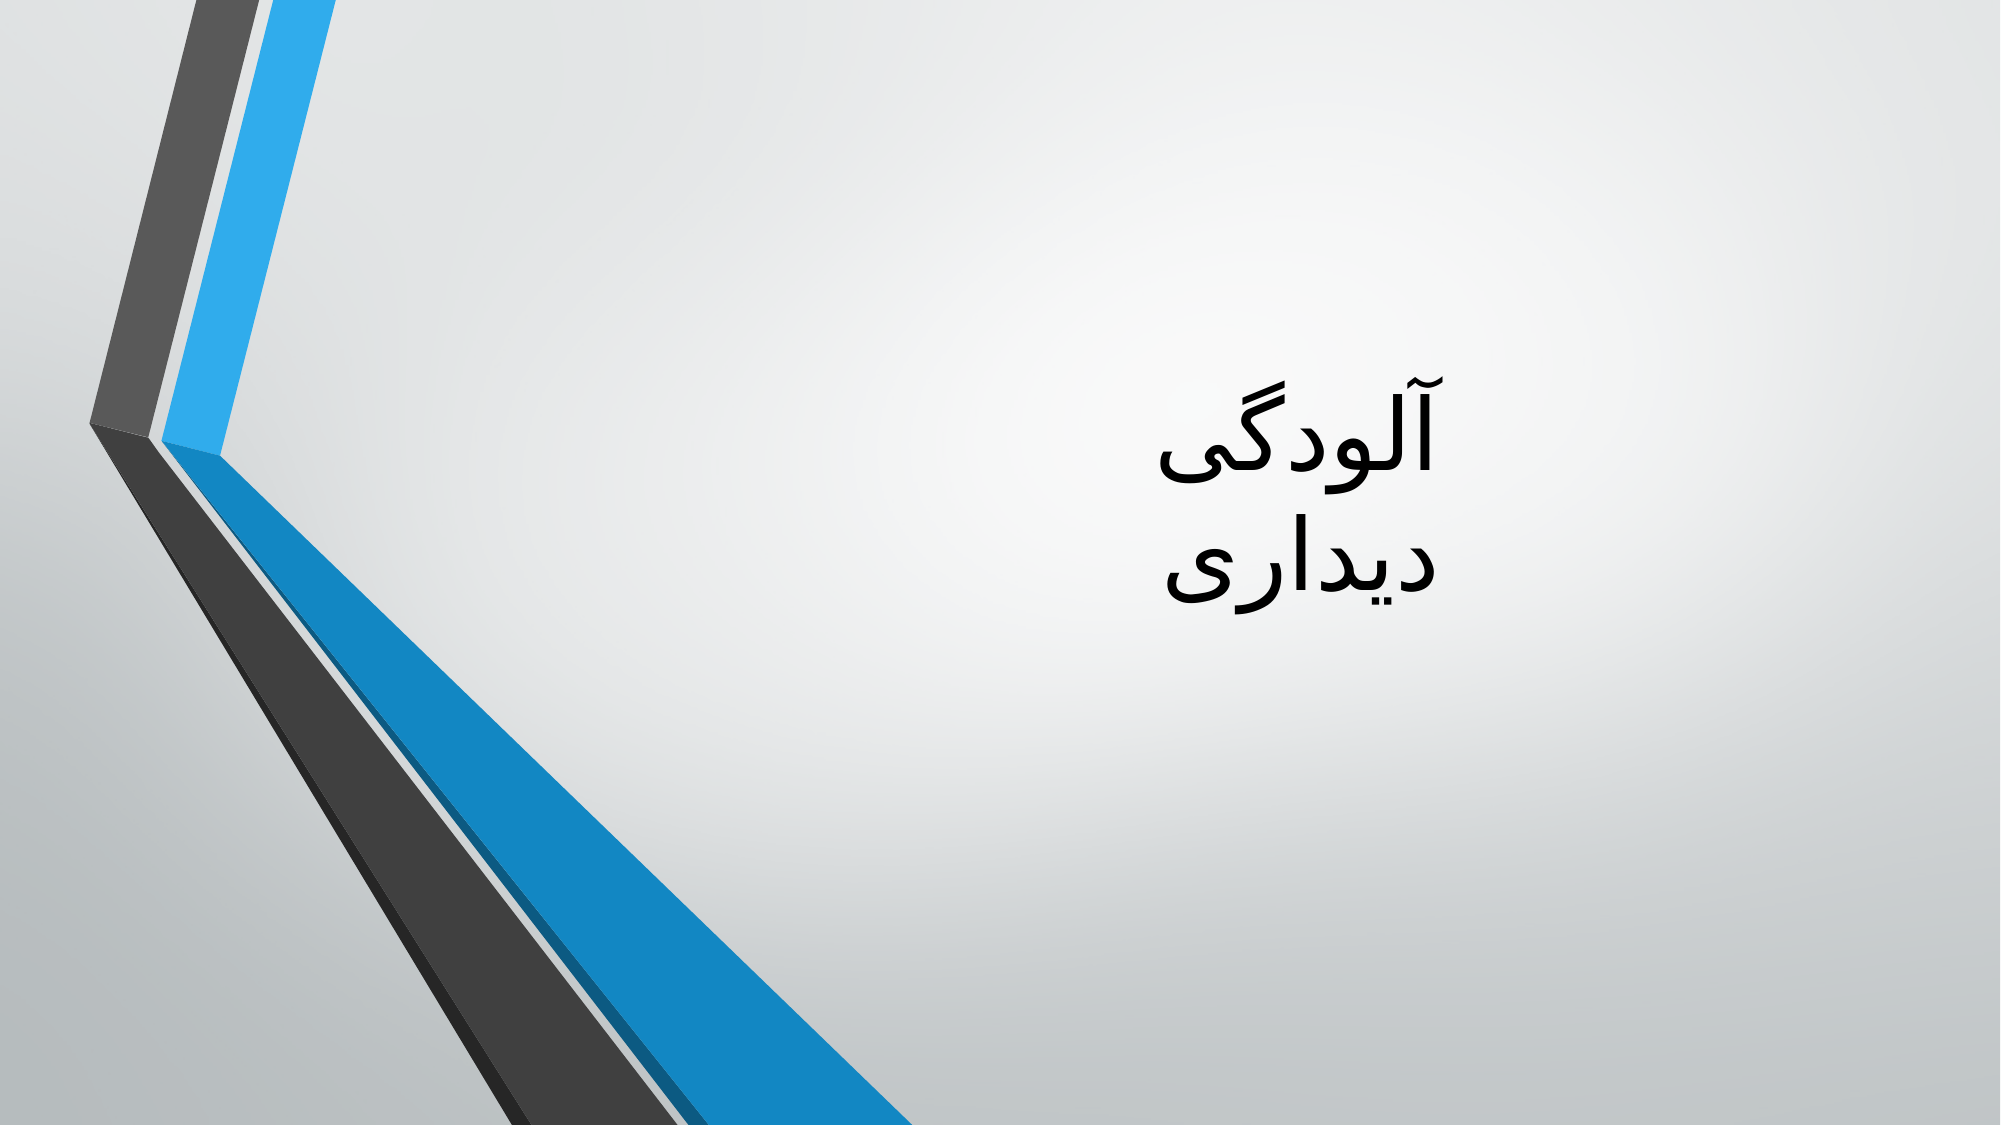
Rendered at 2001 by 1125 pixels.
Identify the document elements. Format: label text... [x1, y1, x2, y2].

title آلودگی دیداری [832, 311, 1455, 618]
